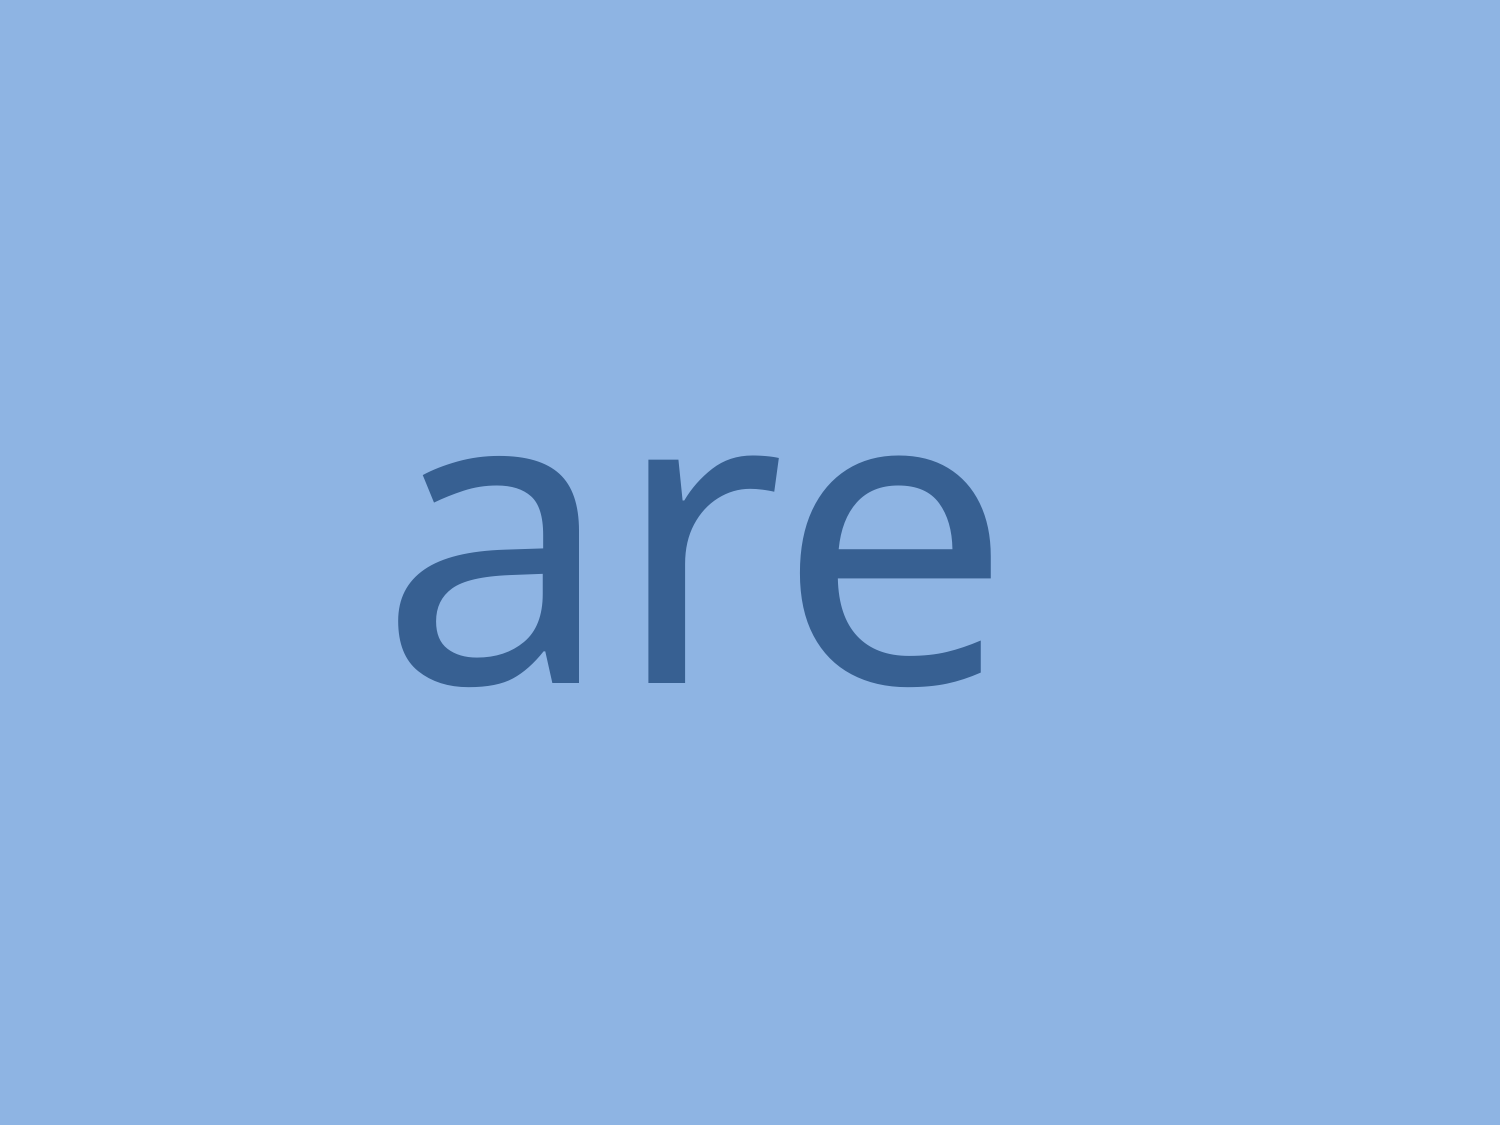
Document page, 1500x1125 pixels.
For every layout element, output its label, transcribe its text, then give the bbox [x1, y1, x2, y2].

text_box are [41, 259, 1459, 775]
